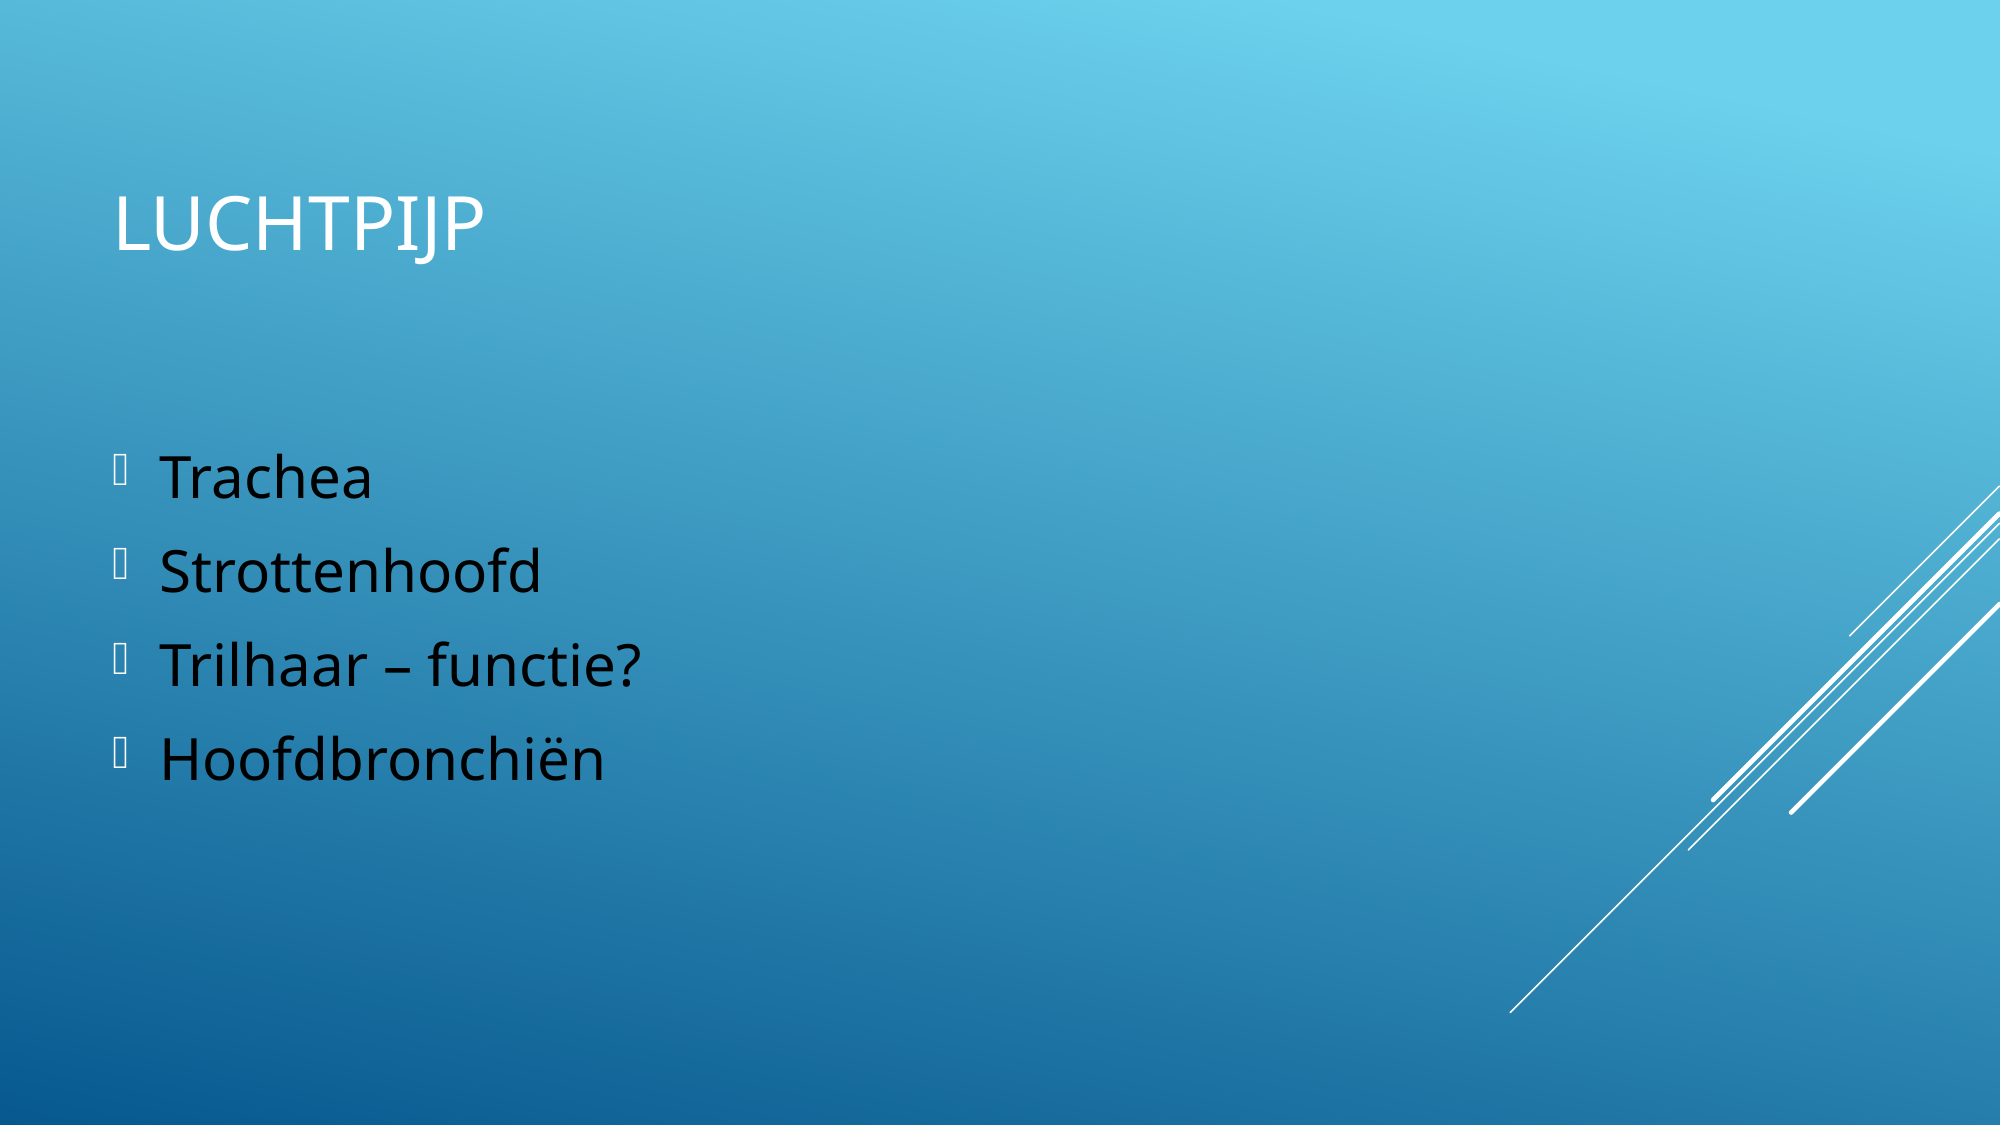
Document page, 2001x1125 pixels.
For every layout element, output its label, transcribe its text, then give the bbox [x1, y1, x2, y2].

list Trachea Strottenhoofd Trilhaar – functie? Hoofdbronchiën [97, 402, 1498, 996]
title luchtpijp [97, 97, 1498, 345]
